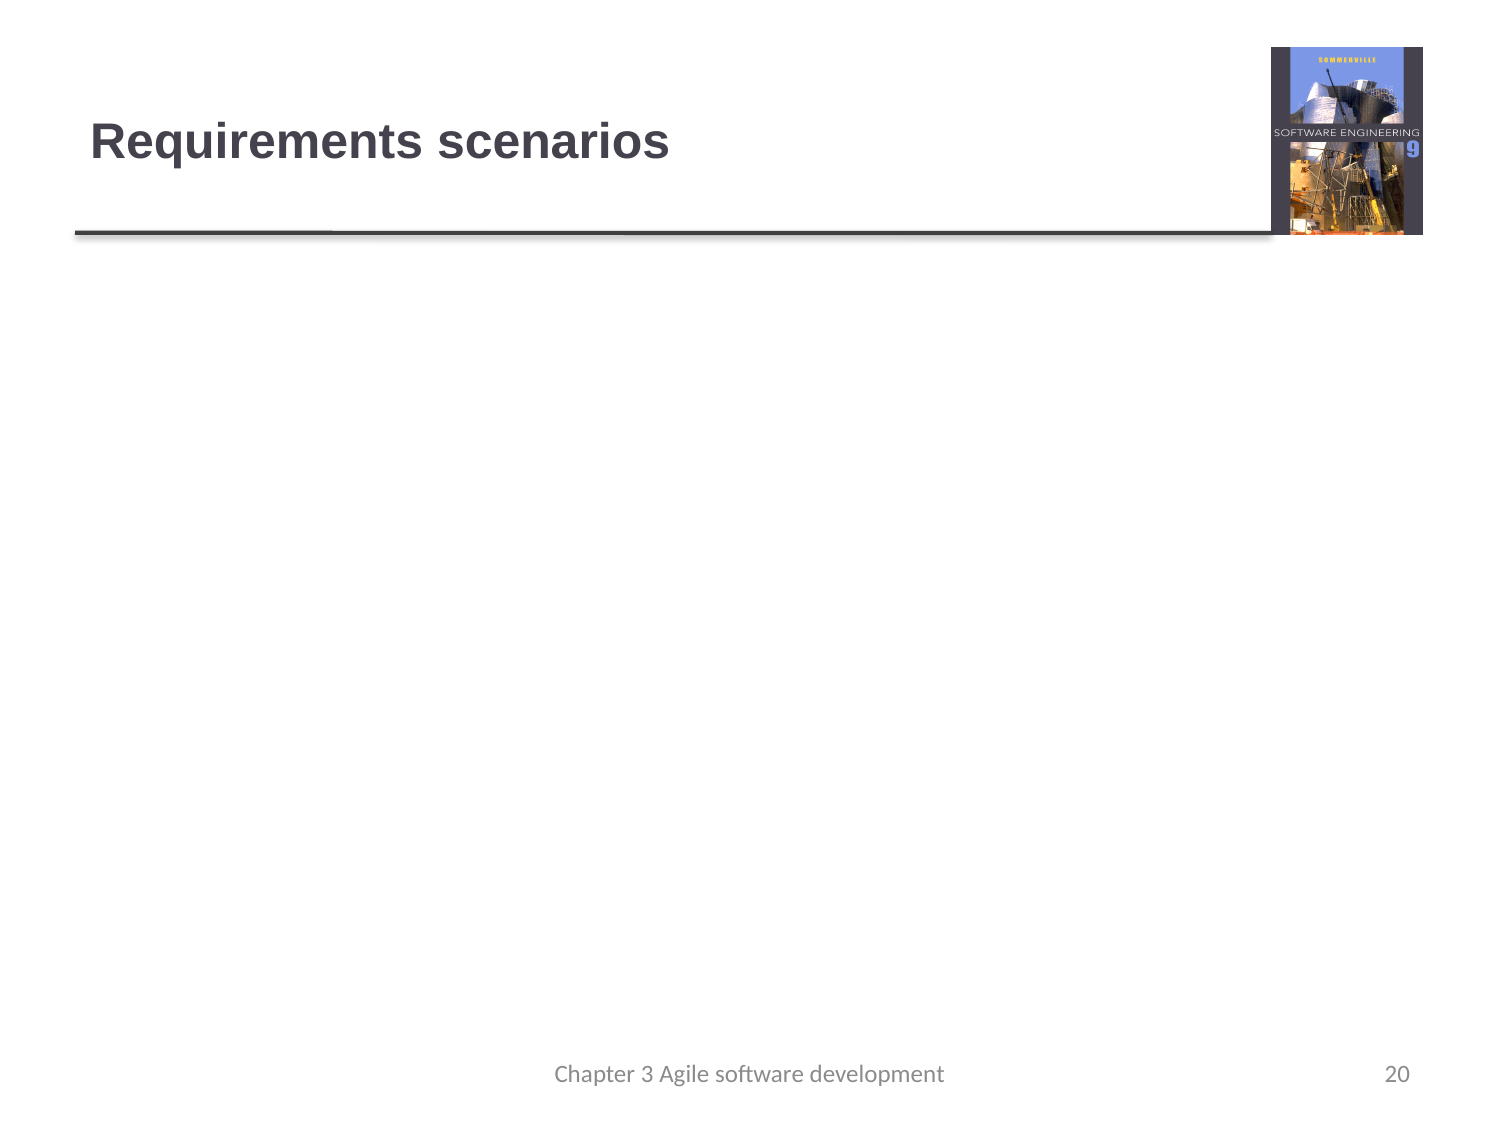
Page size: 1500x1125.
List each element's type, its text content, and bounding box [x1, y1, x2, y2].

title Requirements scenarios [74, 44, 1272, 233]
slide_number 20 [1074, 1042, 1425, 1103]
footer Chapter 3 Agile software development [512, 1042, 988, 1103]
picture [1272, 47, 1423, 235]
